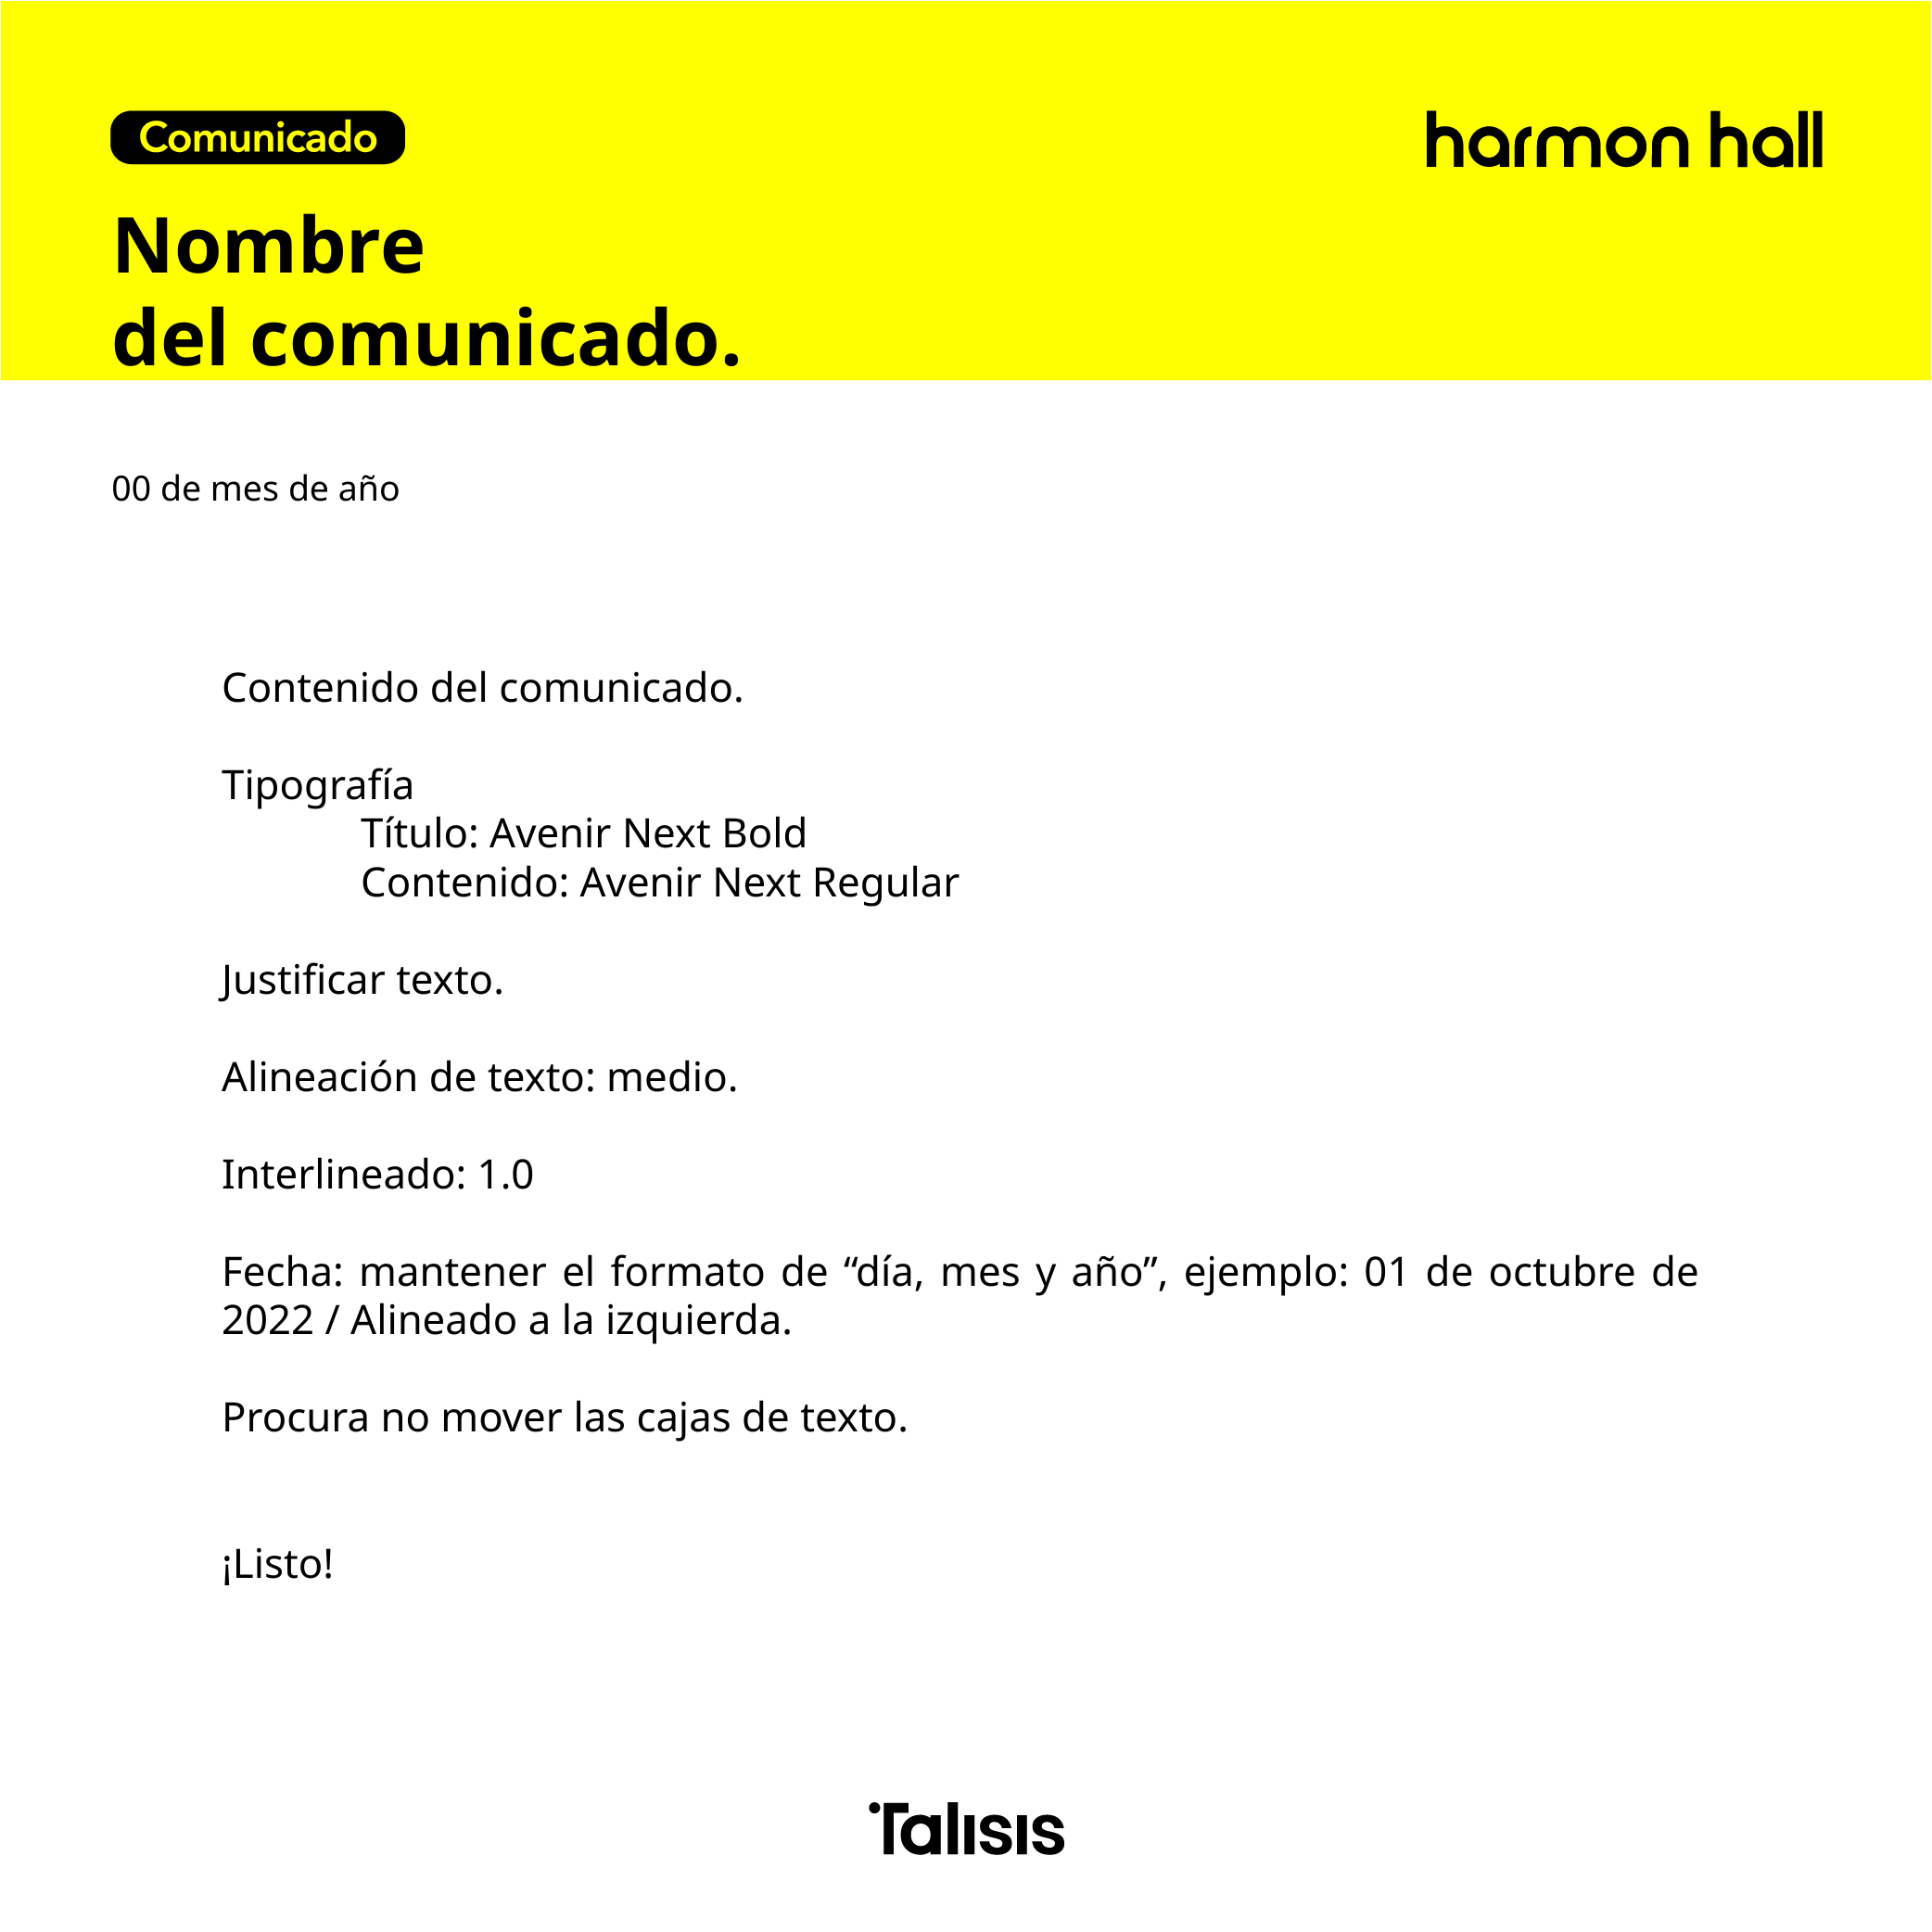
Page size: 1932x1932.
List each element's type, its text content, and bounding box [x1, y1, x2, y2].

text_box Contenido del comunicado. Tipografía Título: Avenir Next Bold Contenido: Avenir Next Regular Justificar texto. Alineación de texto: medio. Interlineado: 1.0 Fecha: mantener el formato de “día, mes y año”, ejemplo: 01 de octubre de 2022 / Alineado a la izquierda. Procura no mover las cajas de texto. ¡Listo! [221, 486, 1701, 1762]
picture [1, 1, 1931, 1931]
text_box Nombre del comunicado. [110, 195, 1418, 353]
text_box 00 de mes de año [110, 465, 630, 513]
